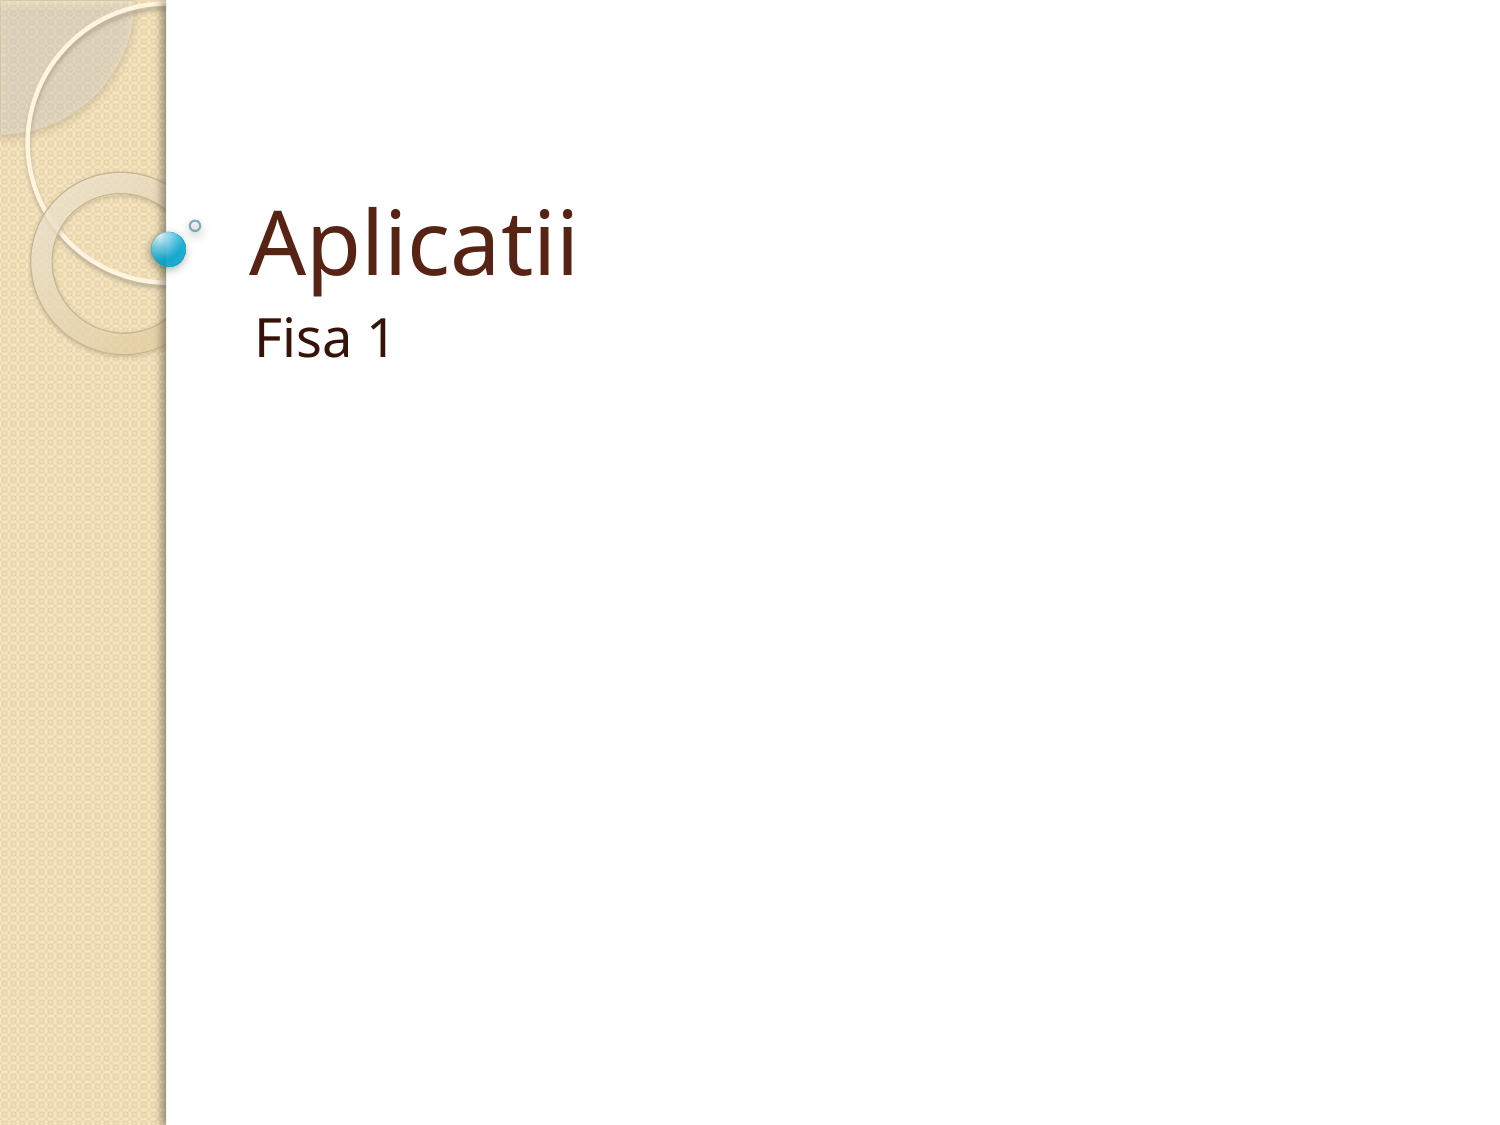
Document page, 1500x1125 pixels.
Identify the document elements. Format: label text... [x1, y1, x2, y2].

title Aplicatii [234, 59, 1450, 301]
subtitle Fisa 1 [234, 303, 1450, 591]
